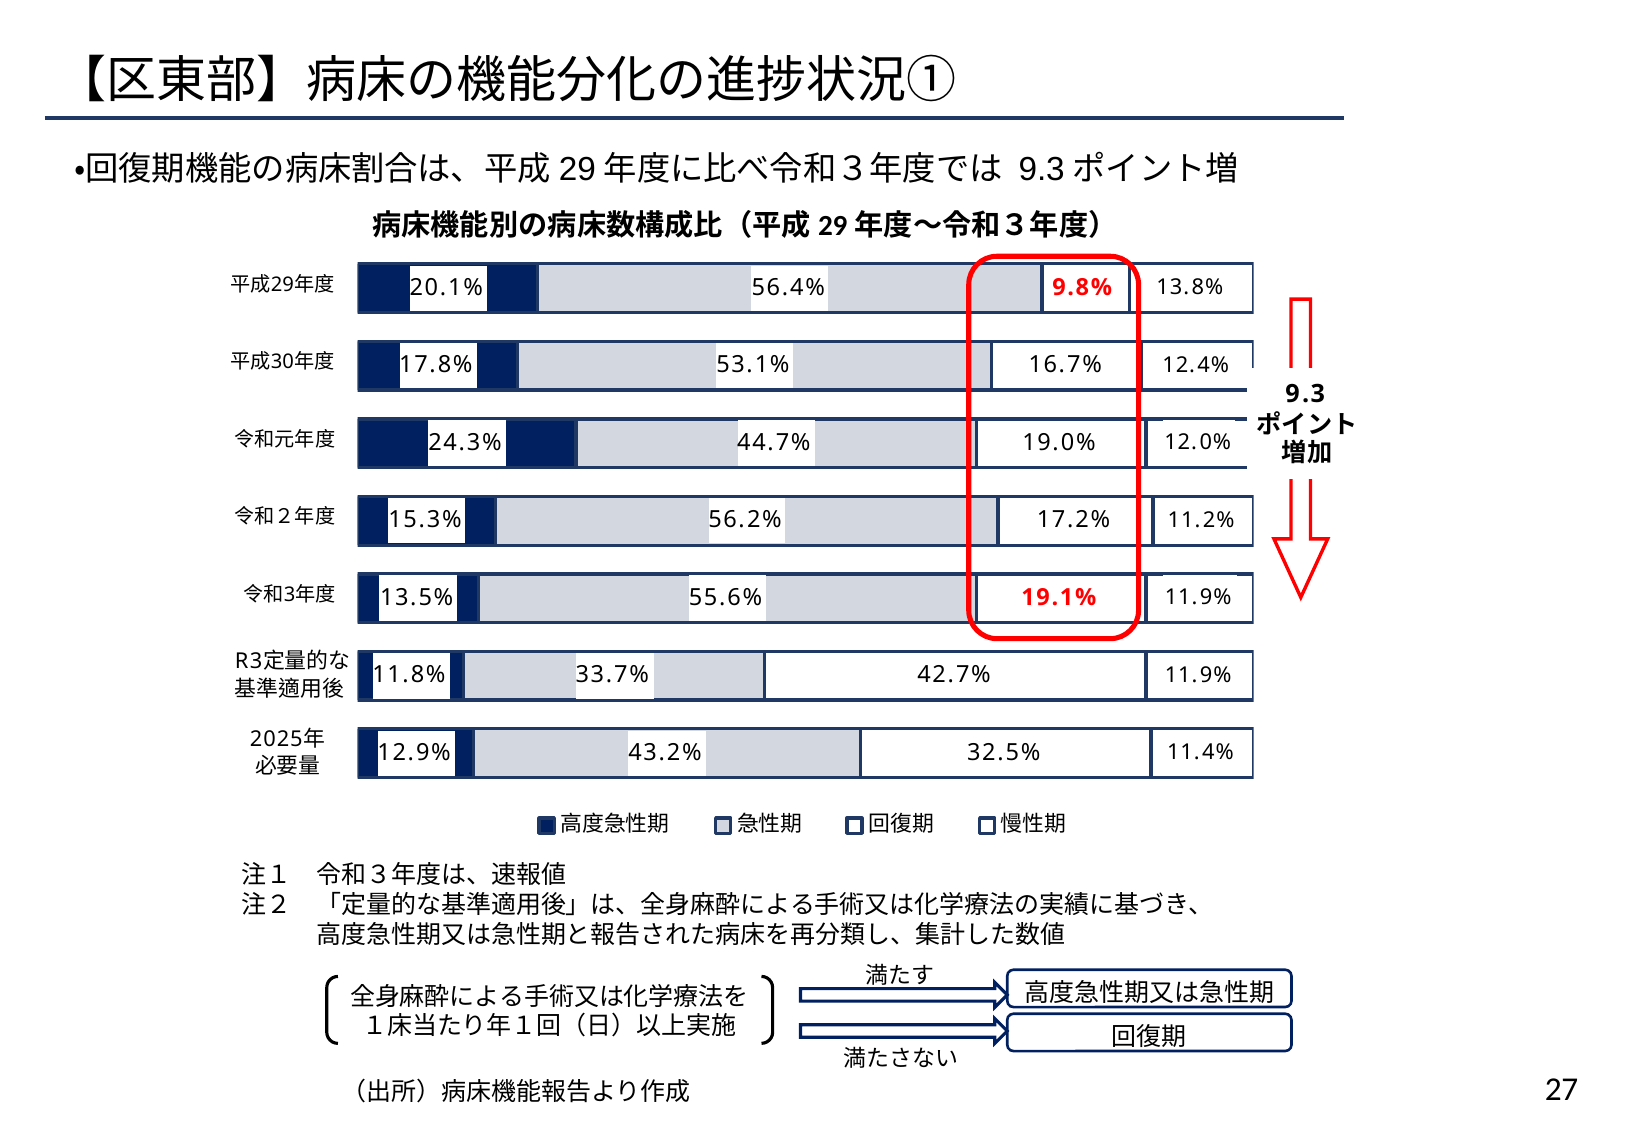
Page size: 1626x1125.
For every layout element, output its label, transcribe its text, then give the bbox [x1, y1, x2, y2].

text_box （出所）病床機能報告より作成 [326, 1068, 843, 1113]
slide_number 26 [1227, 1057, 1594, 1118]
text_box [800, 1018, 1008, 1078]
text_box 高度急性期又は急性期 [1008, 968, 1293, 1009]
picture [211, 228, 1424, 861]
text_box 注１ 令和３年度は、速報値 注２ 「定量的な基準適用後」は、全身麻酔による手術又は化学療法の実績に基づき、 高度急性期又は急性期と報告された病床を再分類し、集計した数値 [226, 861, 1319, 956]
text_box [800, 954, 1008, 1008]
text_box 回復期 [1006, 1012, 1293, 1053]
text_box 全身麻酔による手術又は化学療法を １床当たり年１回（日）以上実施 [326, 975, 774, 1044]
text_box ・回復期機能の病床割合は、平成29年度に比べ令和３年度では 9.3ポイント増 [74, 124, 1625, 193]
title 【区東部】病床の機能分化の進捗状況① [44, 32, 1344, 116]
text_box 病床機能別の病床数構成比（平成29年度～令和３年度） [357, 198, 1150, 228]
